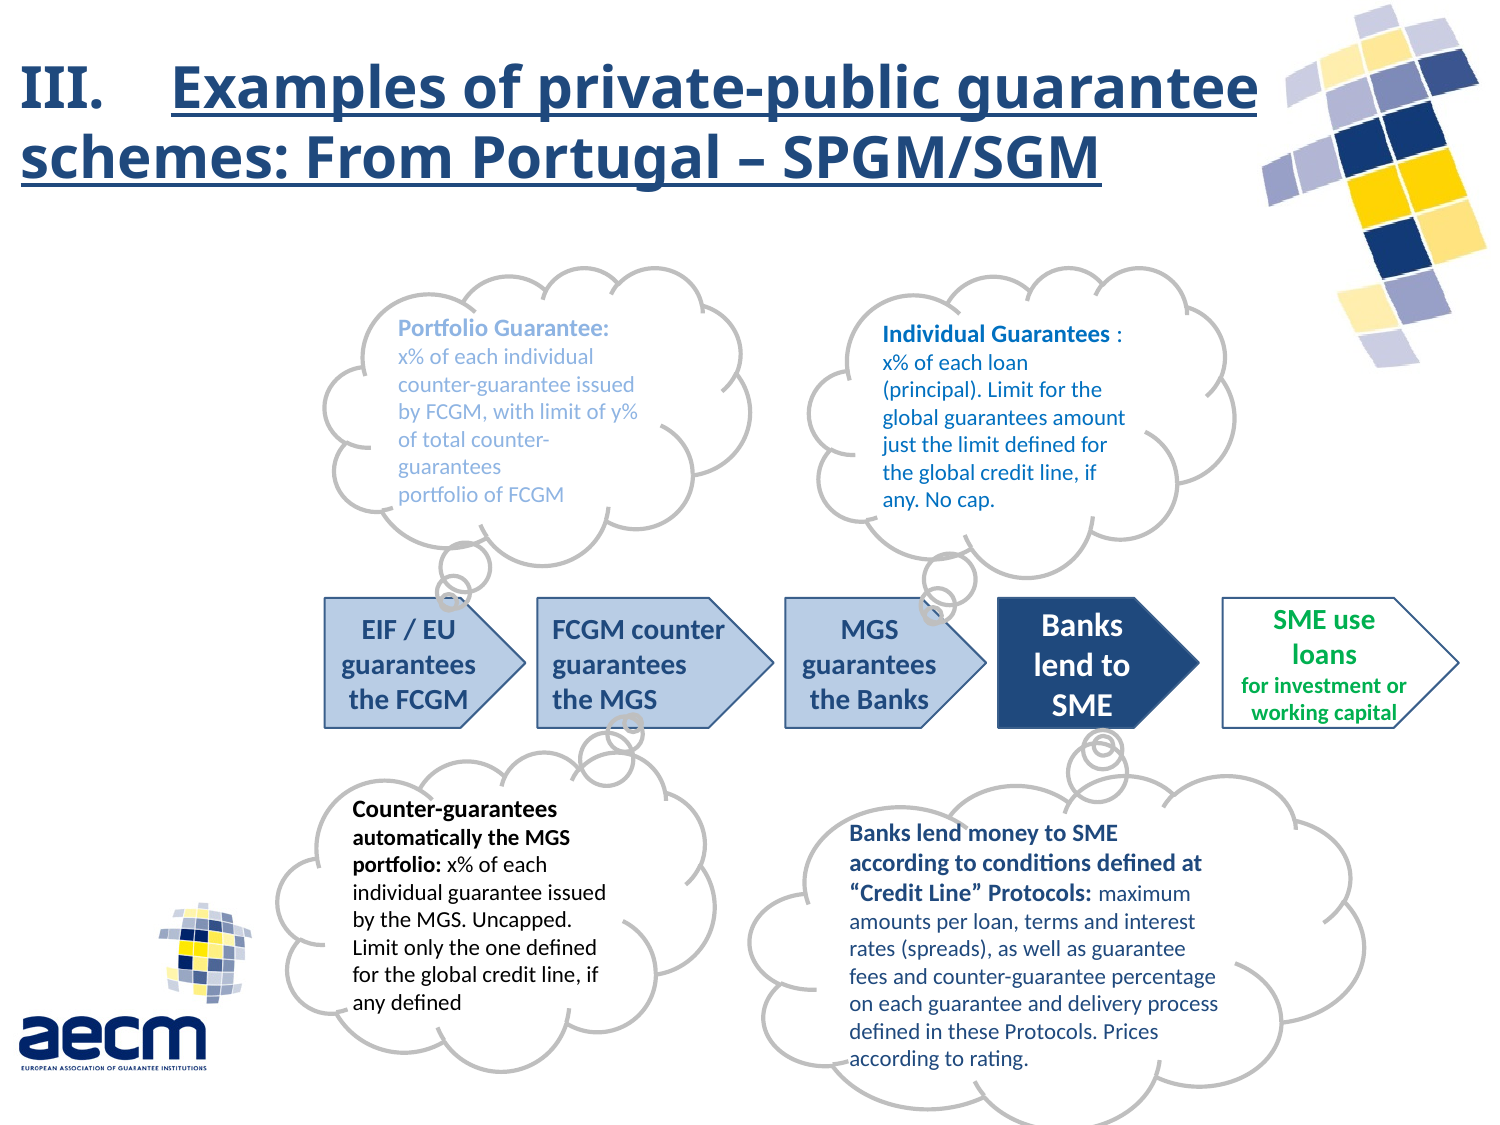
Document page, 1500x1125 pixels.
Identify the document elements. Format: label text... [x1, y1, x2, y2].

text_box Portfolio Guarantee: x% of each individual counter-guarantee issued by FCGM, with limit of y% of total counter-guarantees portfolio of FCGM [322, 266, 753, 596]
text_box Individual Guarantees : x% of each loan (principal). Limit for the global guarantees amount just the limit defined for the global credit line, if any. No cap. [806, 265, 1237, 596]
text_box Counter-guarantees automatically the MGS portfolio: x% of each individual guarantee issued by the MGS. Uncapped. Limit only the one defined for the global credit line, if any defined [275, 735, 717, 1075]
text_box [324, 597, 1459, 729]
picture [5, 869, 266, 1104]
text_box Banks lend money to SME according to conditions defined at “Credit Line” Protocols: maximum amounts per loan, terms and interest rates (spreads), as well as guarantee fees and counter-guarantee percentage on each guarantee and delivery process defined in these Protocols. Prices according to rating. [747, 735, 1367, 1125]
picture [1257, 0, 1491, 374]
subtitle III. Examples of private-public guarantee schemes: From Portugal – SPGM/SGM [5, 42, 1252, 244]
